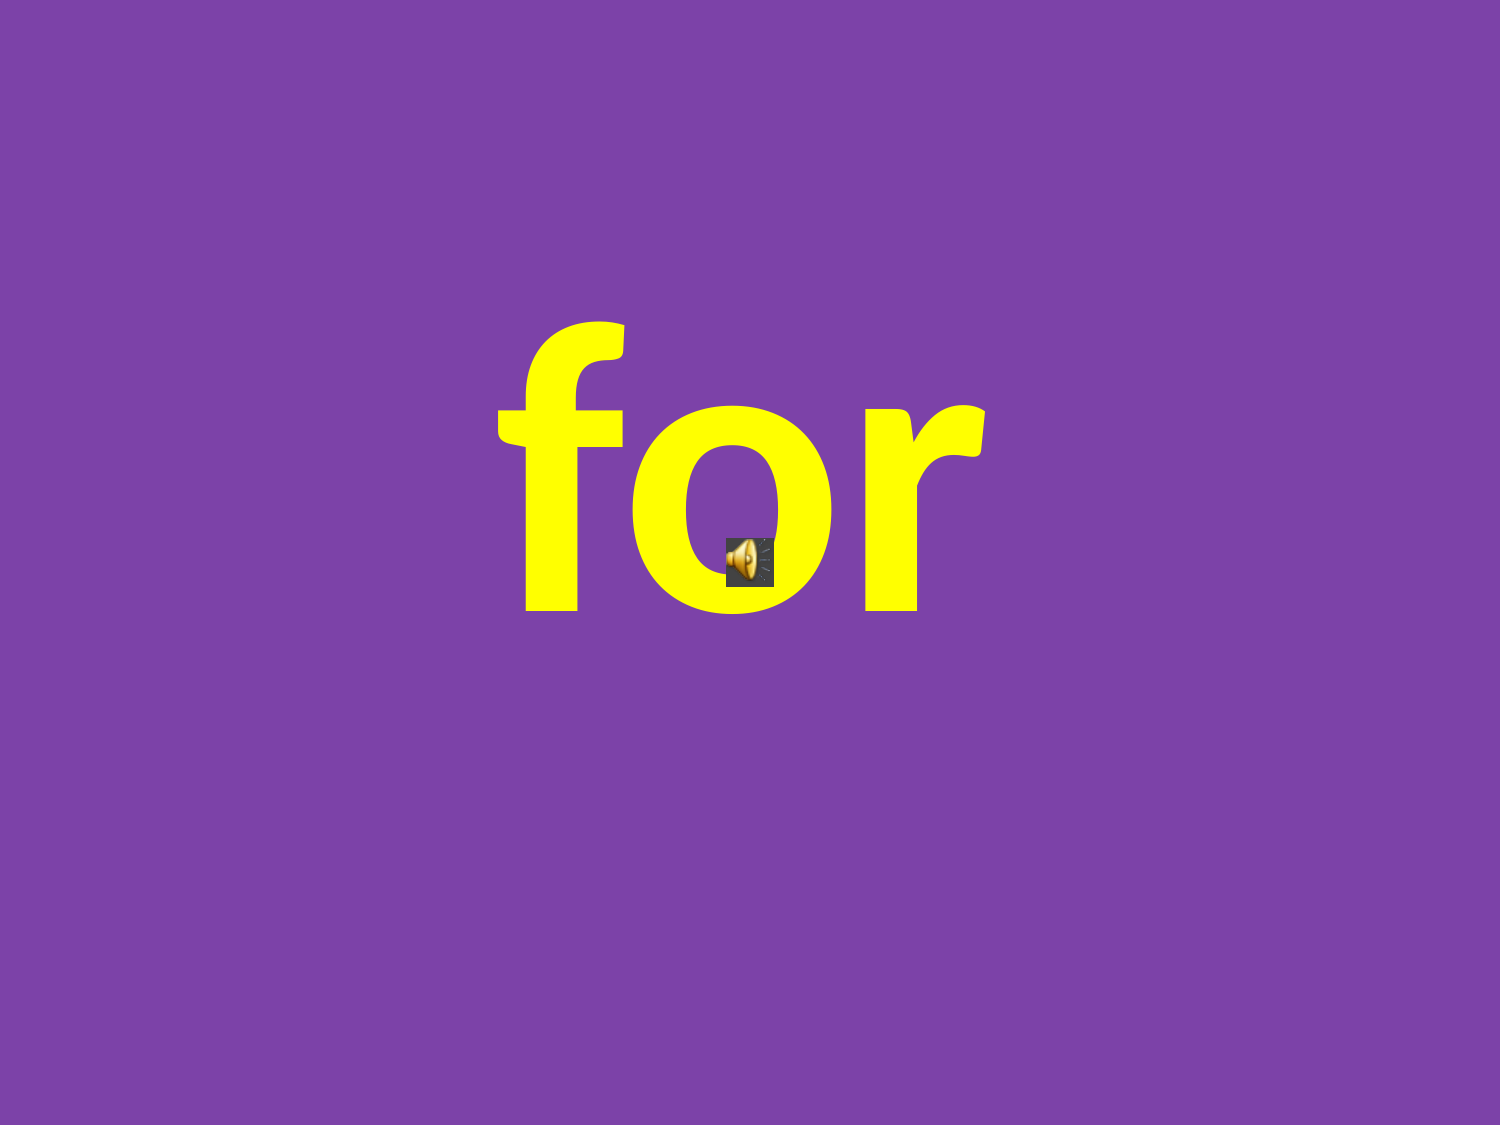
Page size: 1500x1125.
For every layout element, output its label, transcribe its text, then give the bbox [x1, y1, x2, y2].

text_box for [224, 187, 1263, 703]
picture [724, 537, 776, 588]
